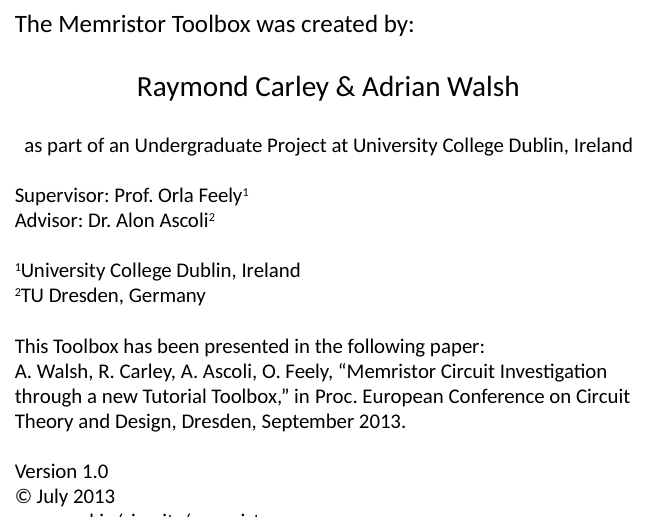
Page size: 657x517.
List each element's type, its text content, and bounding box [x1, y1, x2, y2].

text_box The Memristor Toolbox was created by: Raymond Carley & Adrian Walsh as part of an Undergraduate Project at University College Dublin, Ireland Supervisor: Prof. Orla Feely1 Advisor: Dr. Alon Ascoli2 1University College Dublin, Ireland 2TU Dresden, Germany This Toolbox has been presented in the following paper: A. Walsh, R. Carley, A. Ascoli, O. Feely, “Memristor Circuit Investigation through a new Tutorial Toolbox,” in Proc. European Conference on Circuit Theory and Design, Dresden, September 2013. Version 1.0 © July 2013 www.ucd.ie/circuits/memristor [0, 0, 657, 517]
